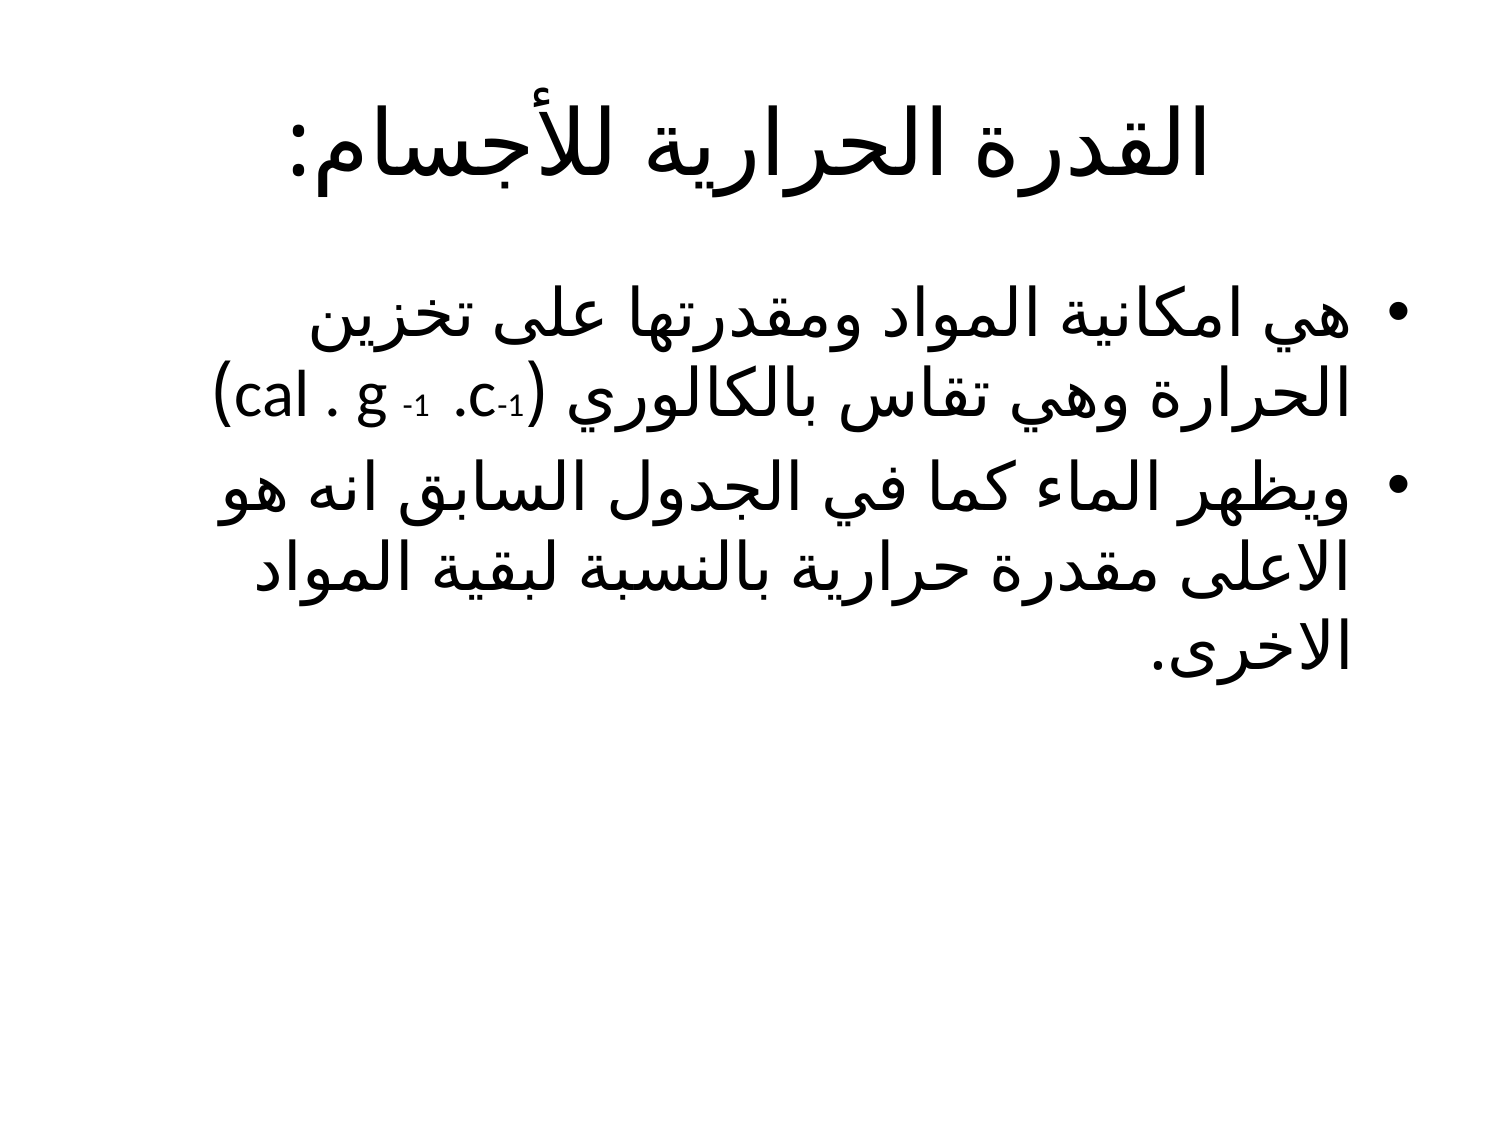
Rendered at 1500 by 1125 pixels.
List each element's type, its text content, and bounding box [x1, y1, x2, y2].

list هي امكانية المواد ومقدرتها على تخزين الحرارة وهي تقاس بالكالوري (cal . g -1 .c-1) ويظهر الماء كما في الجدول السابق انه هو الاعلى مقدرة حرارية بالنسبة لبقية المواد الاخرى. [75, 262, 1425, 1005]
title القدرة الحرارية للأجسام: [75, 45, 1425, 233]
